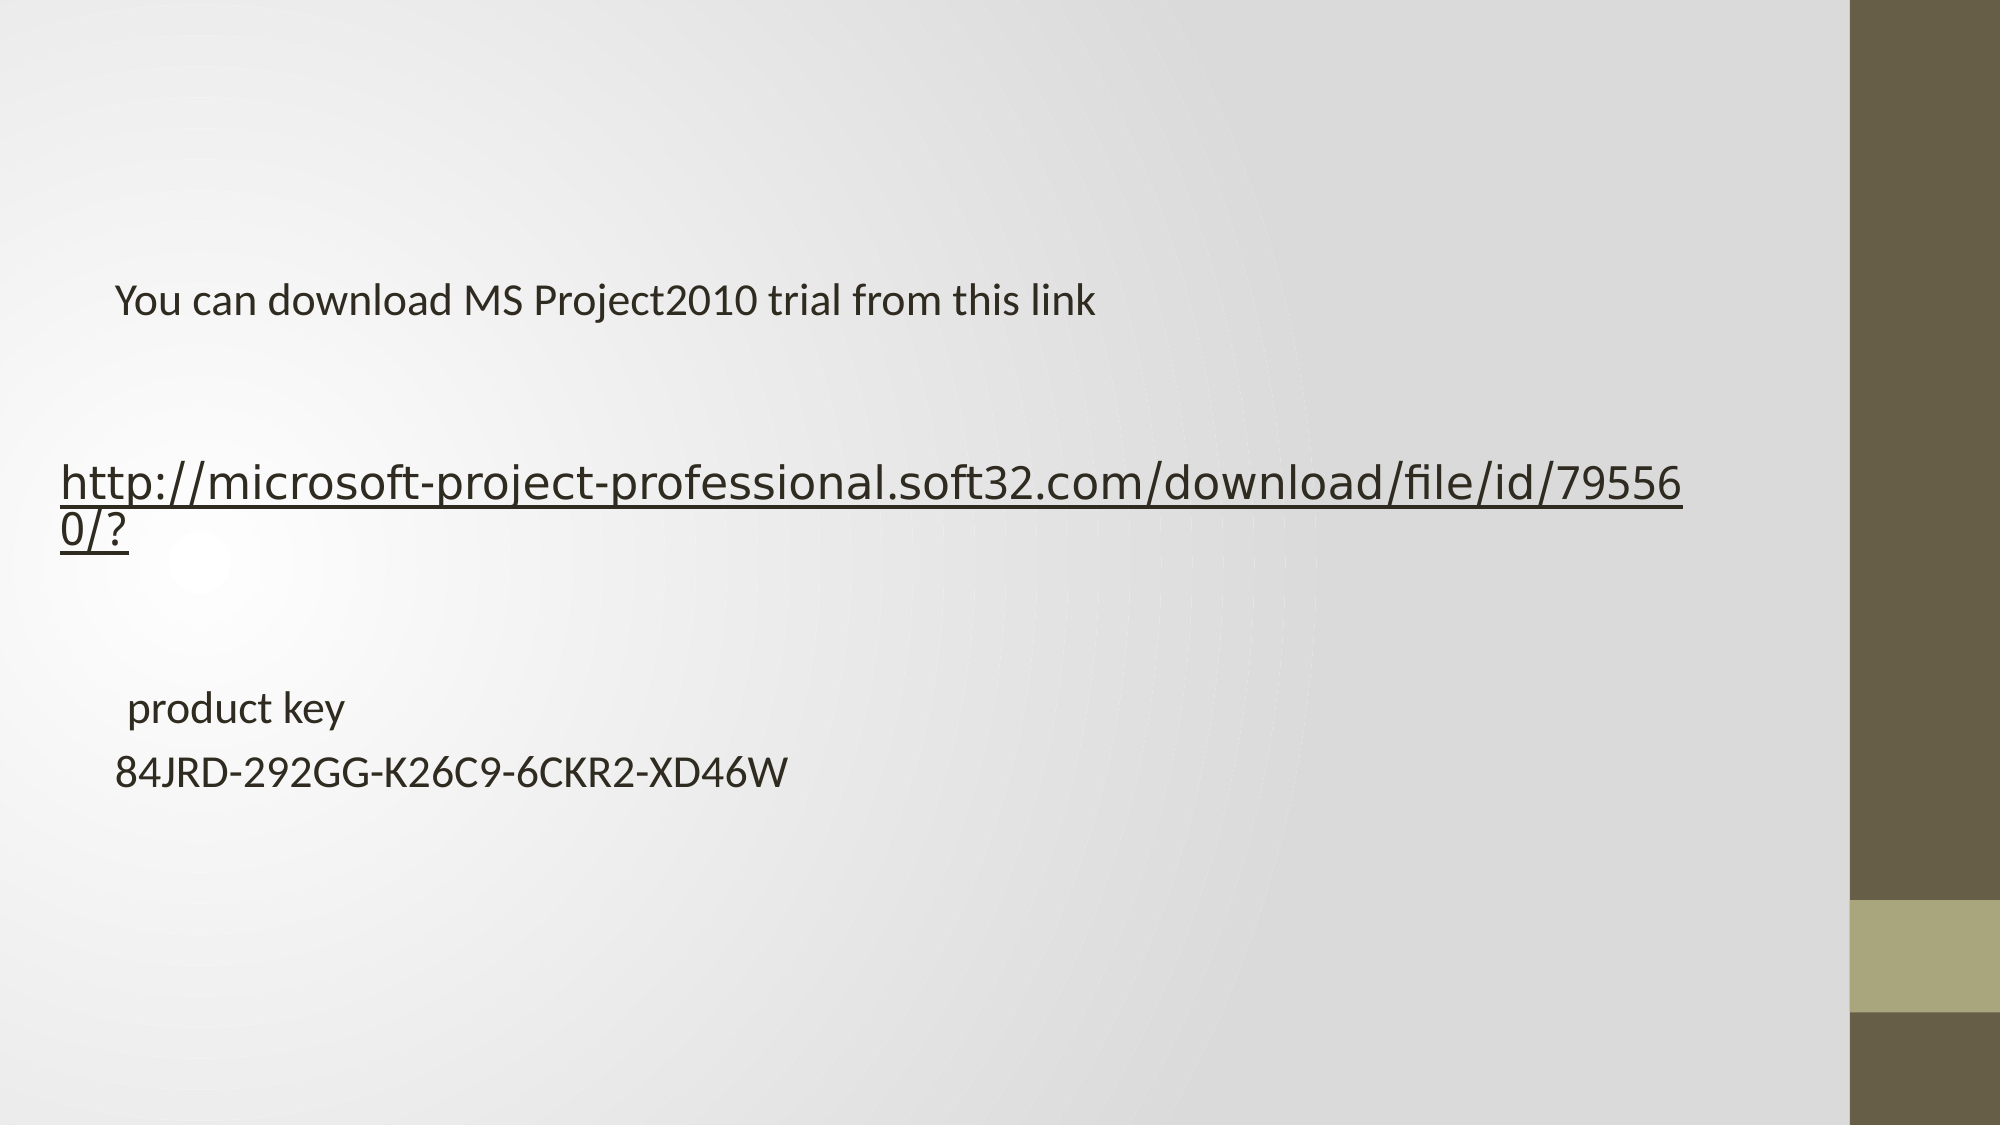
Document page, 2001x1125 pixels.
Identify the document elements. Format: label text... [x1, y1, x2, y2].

list You can download MS Project2010 trial from this link http://microsoft-project-professional.soft32.com/download/file/id/795560/? product key 84JRD-292GG-K26C9-6CKR2-XD46W [99, 262, 1767, 1050]
